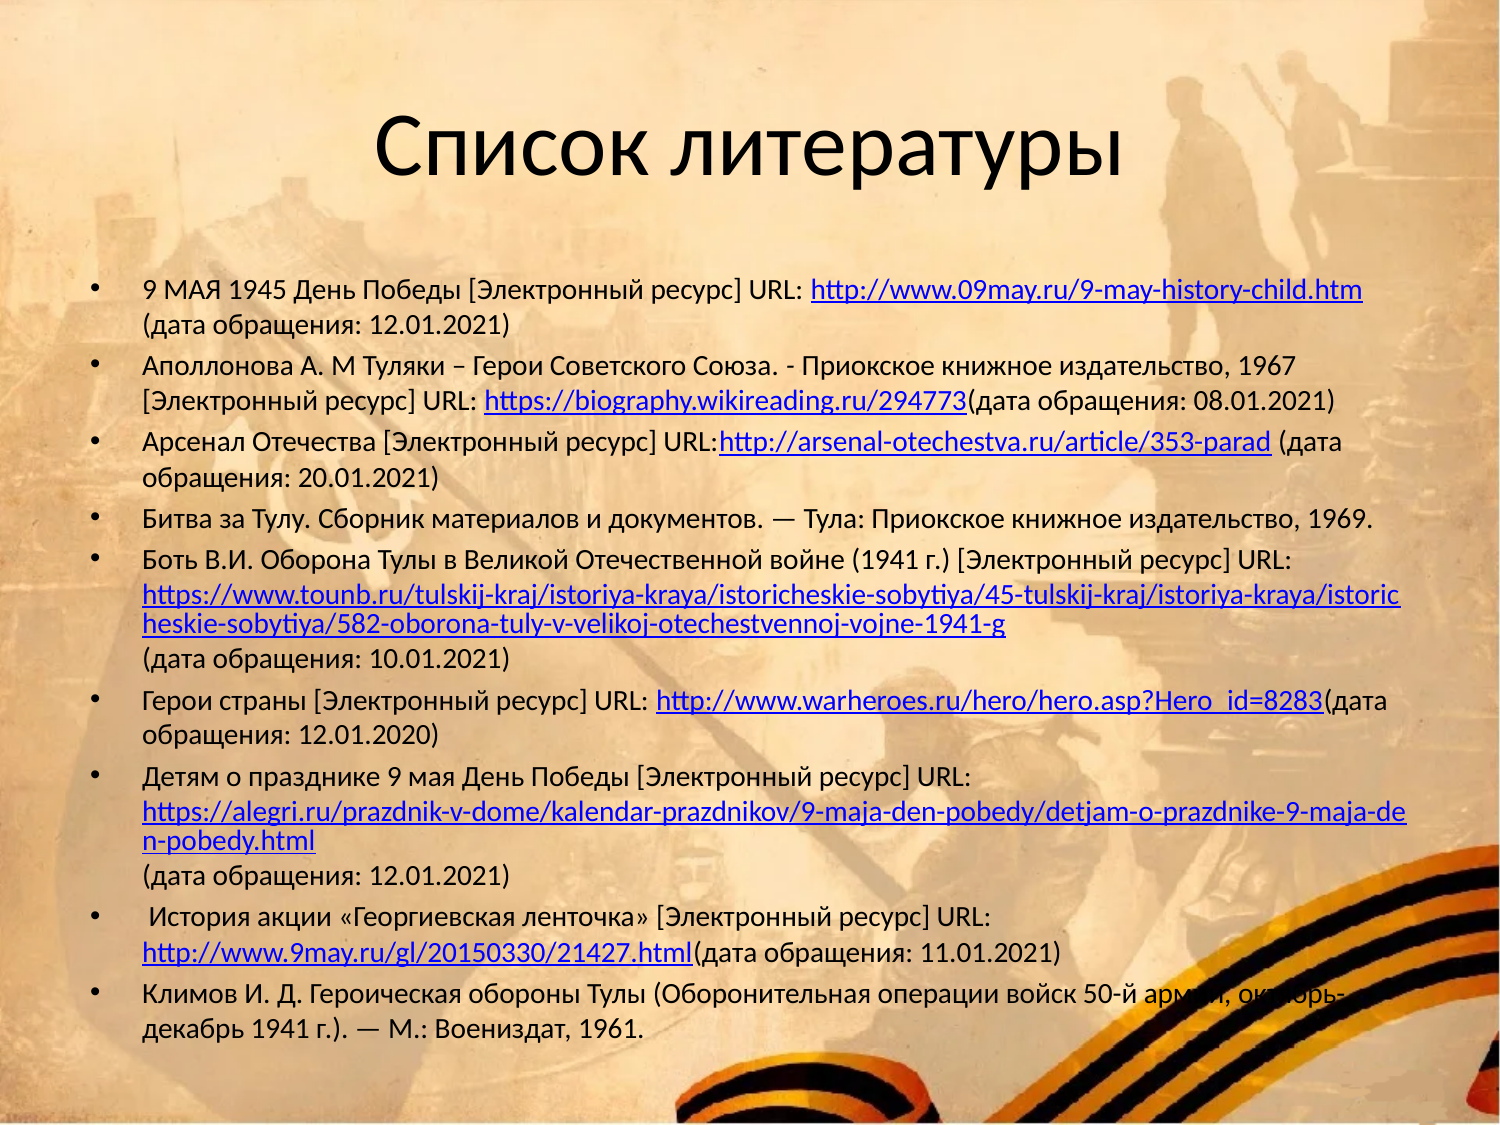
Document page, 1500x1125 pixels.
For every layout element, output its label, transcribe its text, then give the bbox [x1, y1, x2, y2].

title Список литературы [75, 45, 1425, 233]
picture [0, 0, 1500, 1125]
list 9 МАЯ 1945 День Победы [Электронный ресурс] URL: http://www.09may.ru/9-may-history-child.htm(дата обращения: 12.01.2021) Аполлонова А. М Туляки – Герои Советского Союза. - Приокское книжное издательство, 1967 [Электронный ресурс] URL: https://biography.wikireading.ru/294773(дата обращения: 08.01.2021) Арсенал Отечества [Электронный ресурс] URL:http://arsenal-otechestva.ru/article/353-parad (дата обращения: 20.01.2021) Битва за Тулу. Сборник материалов и документов. — Тула: Приокское книжное издательство, 1969. Боть В.И. Оборона Тулы в Великой Отечественной войне (1941 г.) [Электронный ресурс] URL: https://www.tounb.ru/tulskij-kraj/istoriya-kraya/istoricheskie-sobytiya/45-tulskij-kraj/istoriya-kraya/istoricheskie-sobytiya/582-oborona-tuly-v-velikoj-otechestvennoj-vojne-1941-g(дата обращения: 10.01.2021) Герои страны [Электронный ресурс] URL: http://www.warheroes.ru/hero/hero.asp?Hero_id=8283(дата обращения: 12.01.2020) Детям о празднике 9 мая День Победы [Электронный ресурс] URL: https://alegri.ru/prazdnik-v-dome/kalendar-prazdnikov/9-maja-den-pobedy/detjam-o-prazdnike-9-maja-den-pobedy.html(дата обращения: 12.01.2021) История акции «Георгиевская ленточка» [Электронный ресурс] URL: http://www.9may.ru/gl/20150330/21427.html(дата обращения: 11.01.2021) Климов И. Д. Героическая обороны Тулы (Оборонительная операции войск 50-й армии, октябрь-декабрь 1941 г.). — М.: Воениздат, 1961. [75, 262, 1425, 1005]
